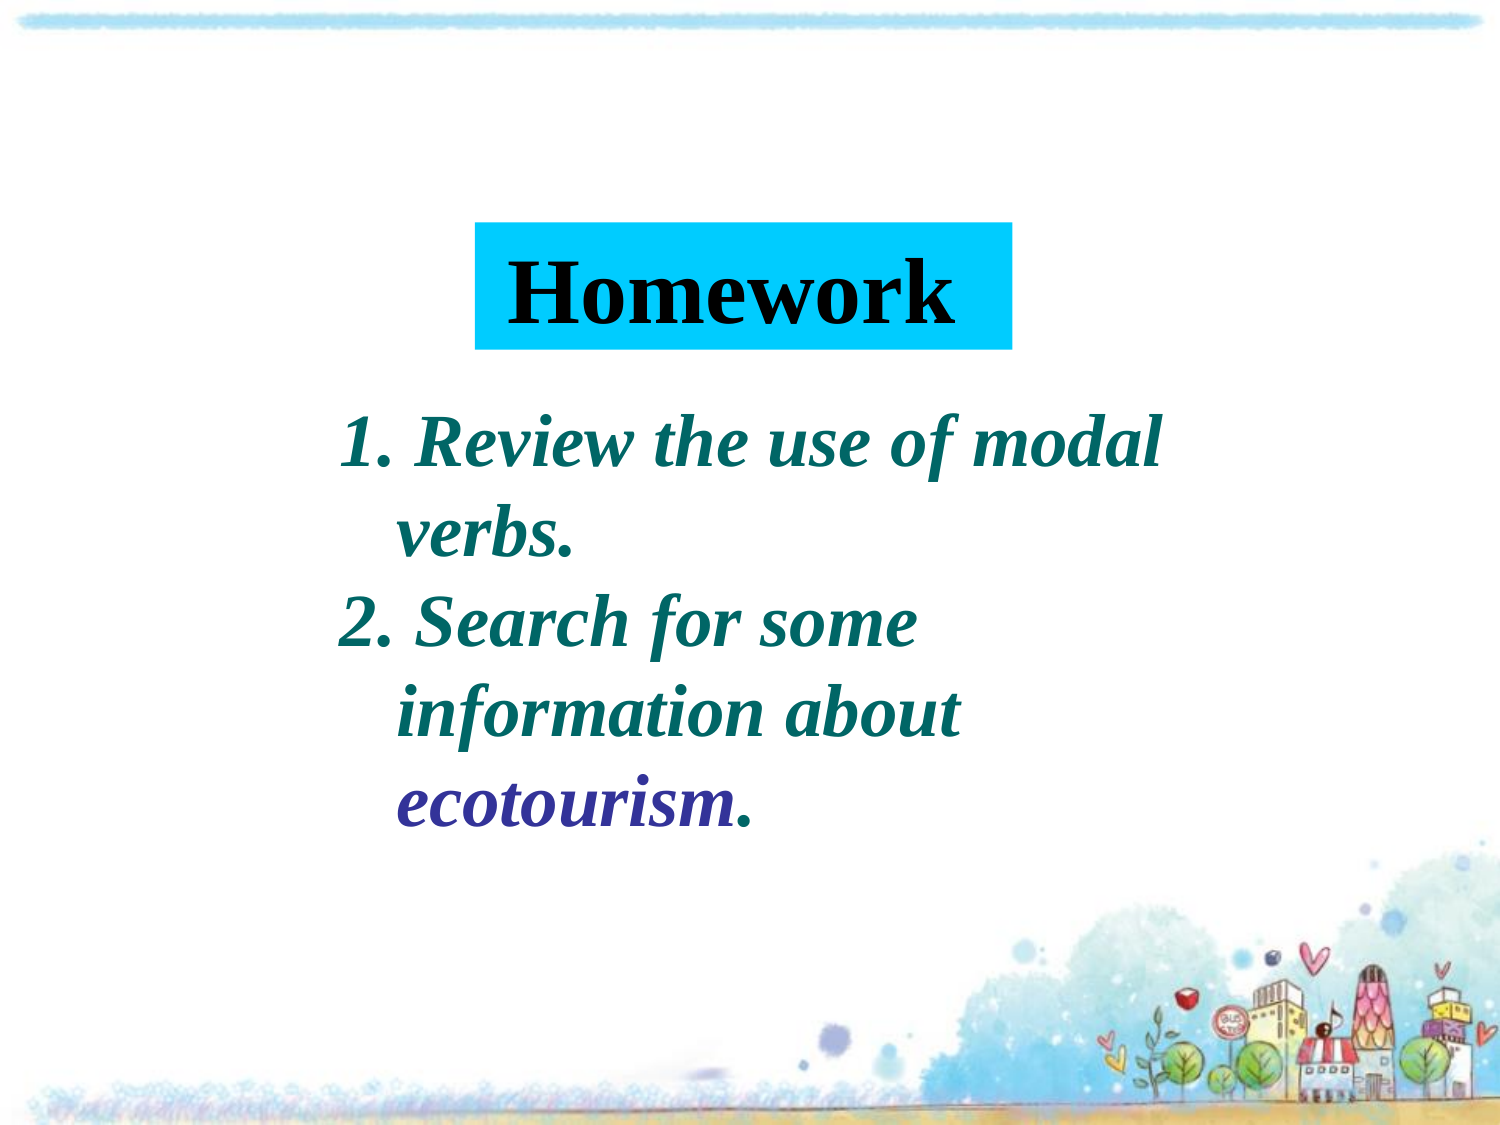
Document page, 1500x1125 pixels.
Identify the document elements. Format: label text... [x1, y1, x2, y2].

text_box Homework [474, 222, 1013, 350]
text_box 1. Review the use of modal verbs. 2. Search for some information about ecotourism. [324, 384, 1263, 850]
picture [0, 0, 1500, 1125]
